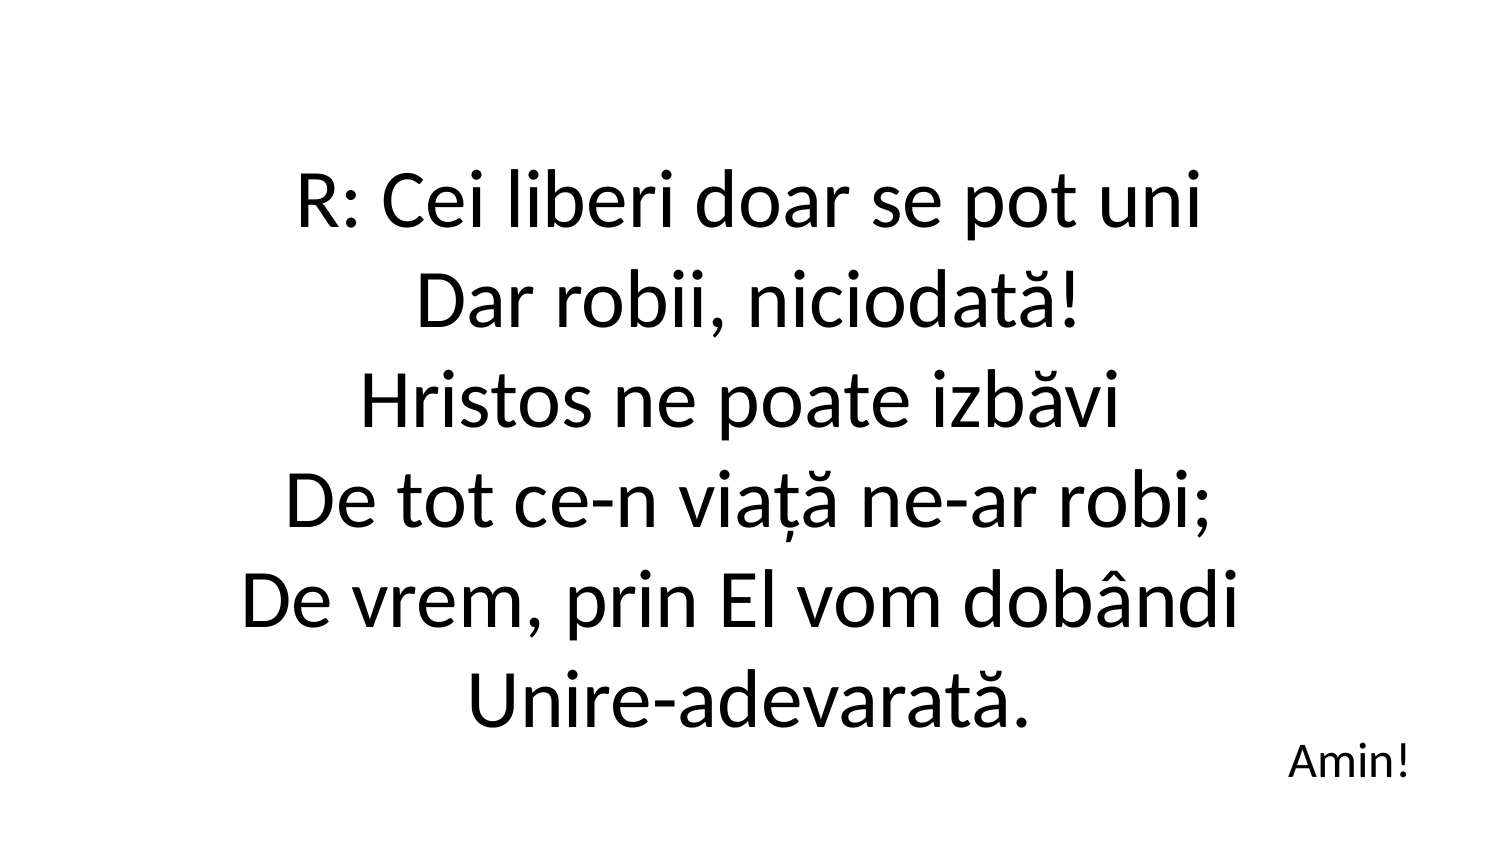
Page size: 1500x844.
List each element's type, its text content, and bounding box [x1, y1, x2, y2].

text_box Amin! [1273, 674, 1427, 795]
text_box R: Cei liberi doar se pot uni Dar robii, niciodată! Hristos ne poate izbăvi De tot ce-n viață ne-ar robi; De vrem, prin El vom dobândi Unire-adevarată. [225, 92, 1275, 752]
